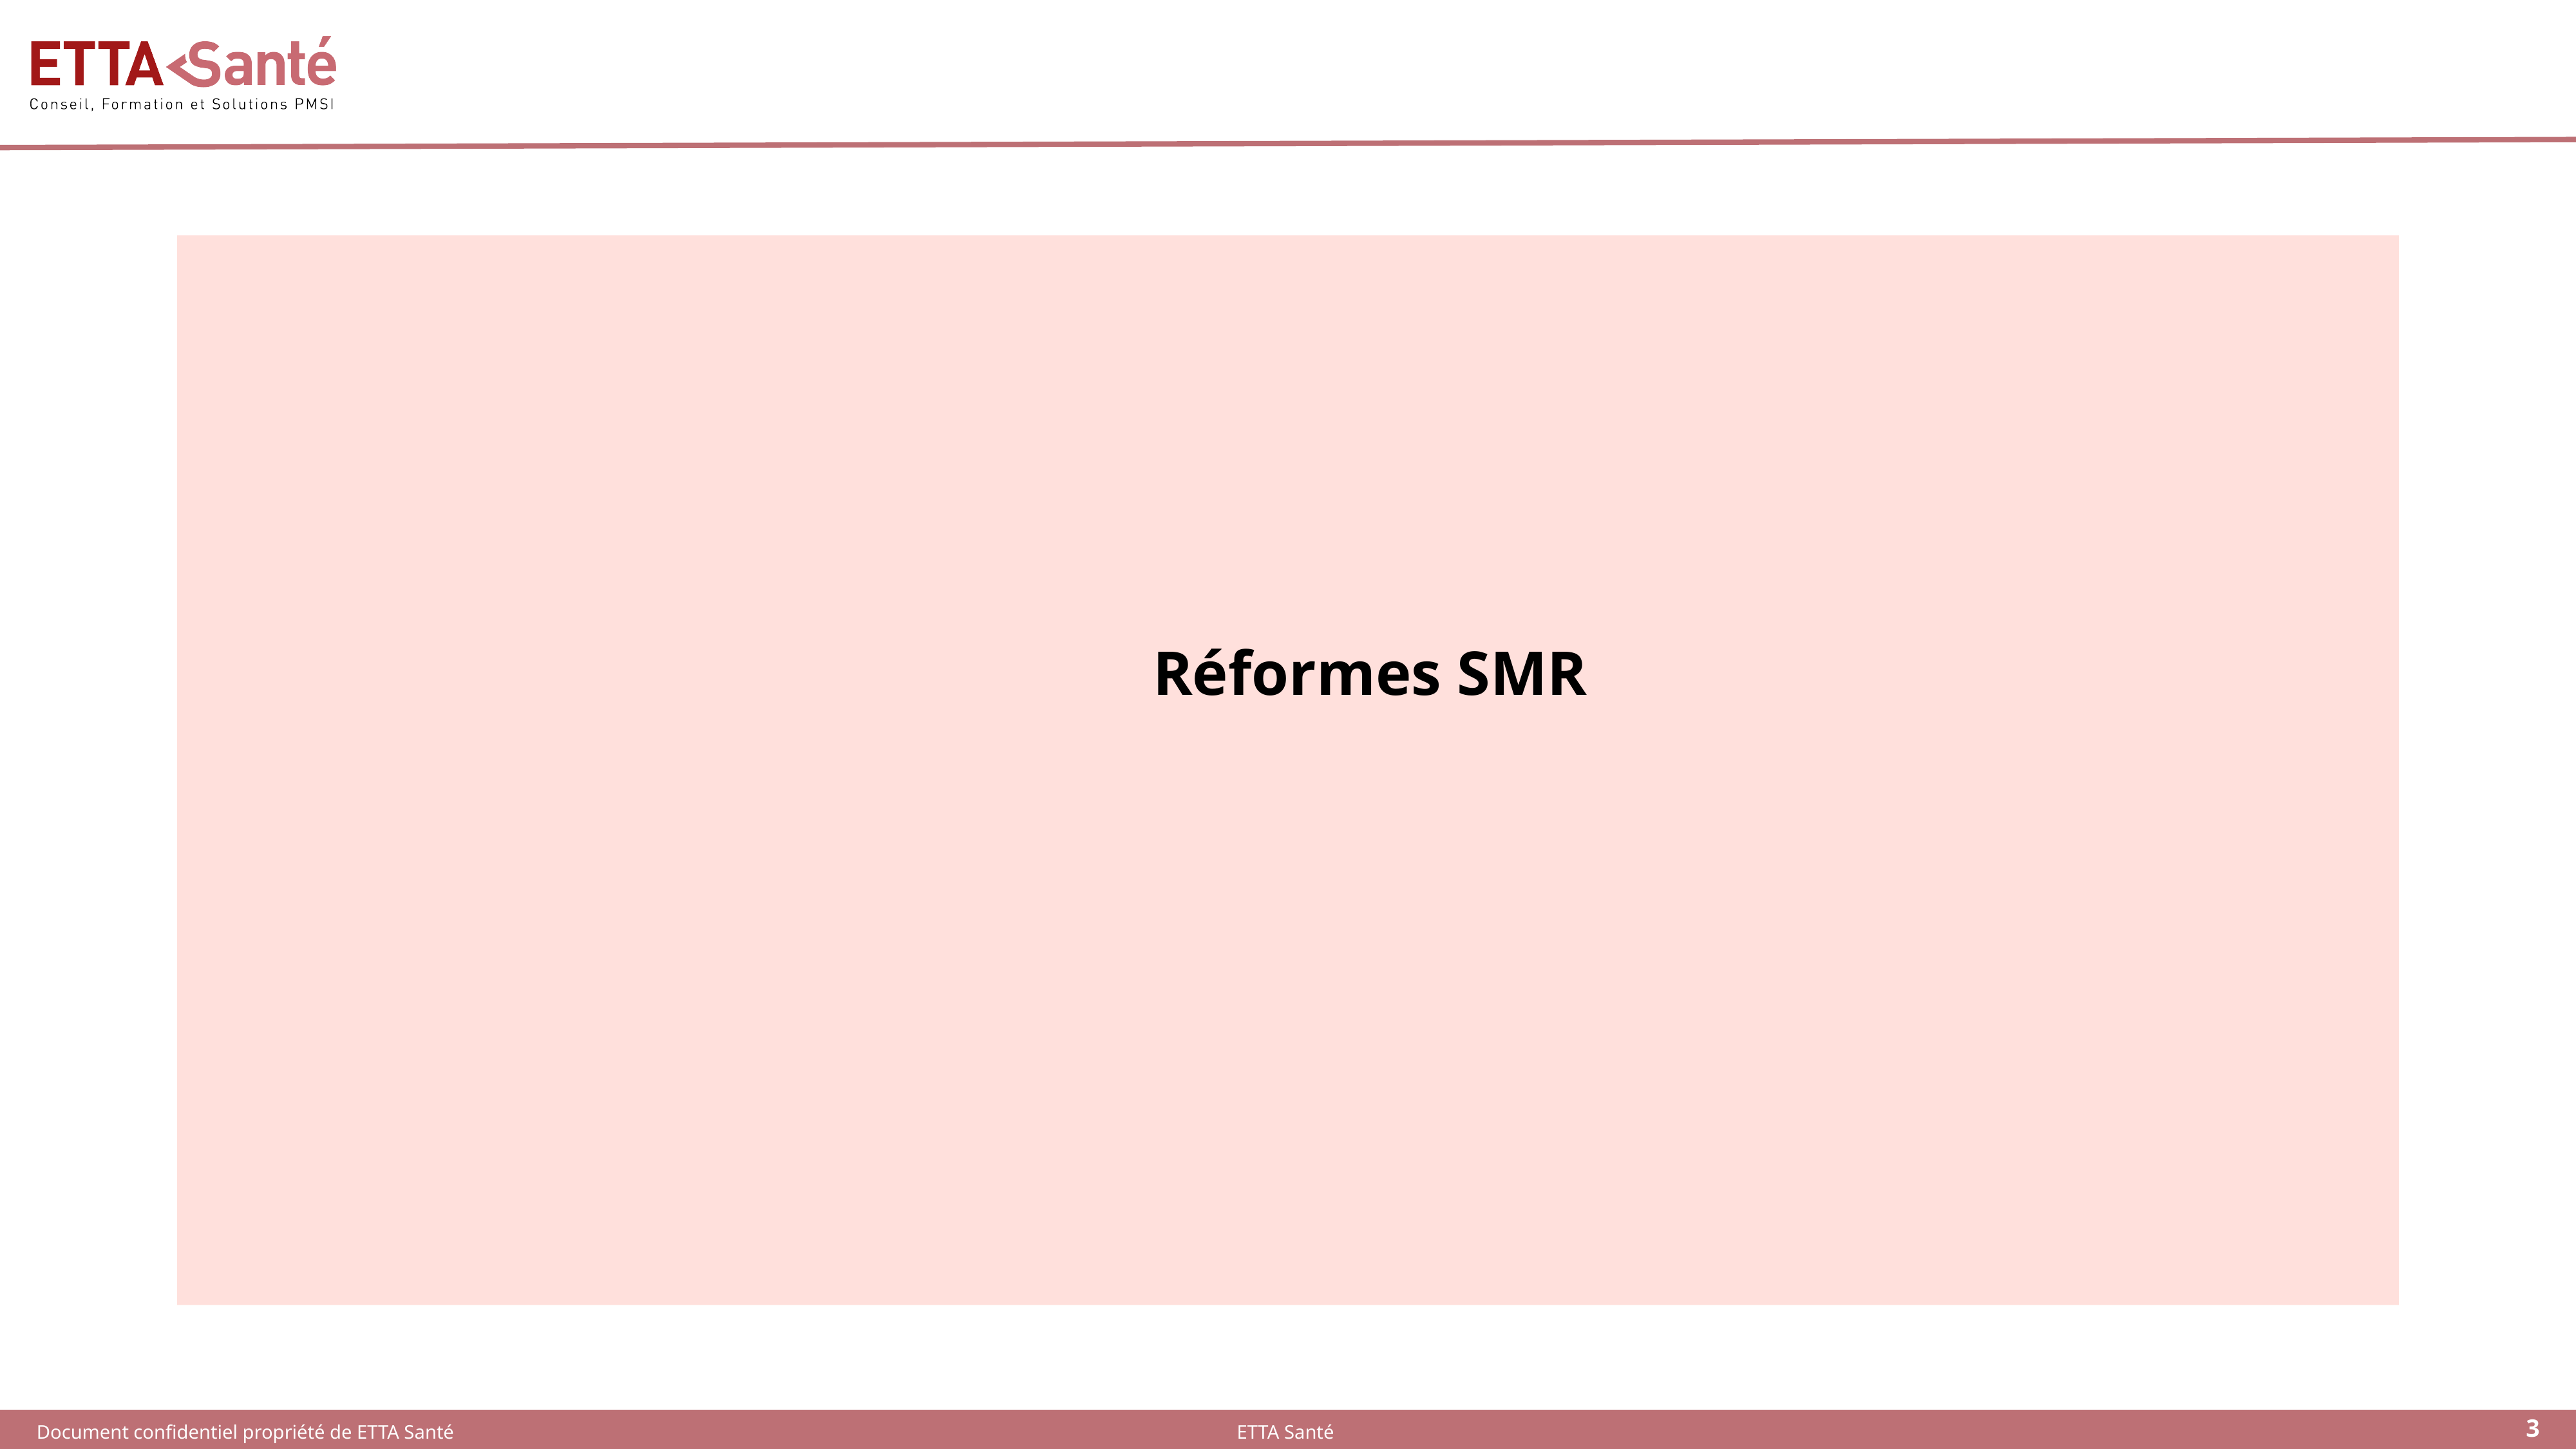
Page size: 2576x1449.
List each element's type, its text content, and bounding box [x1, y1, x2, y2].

slide_number 3 [2490, 1408, 2575, 1449]
picture [29, 36, 336, 113]
list Réformes SMR [177, 235, 2399, 1305]
